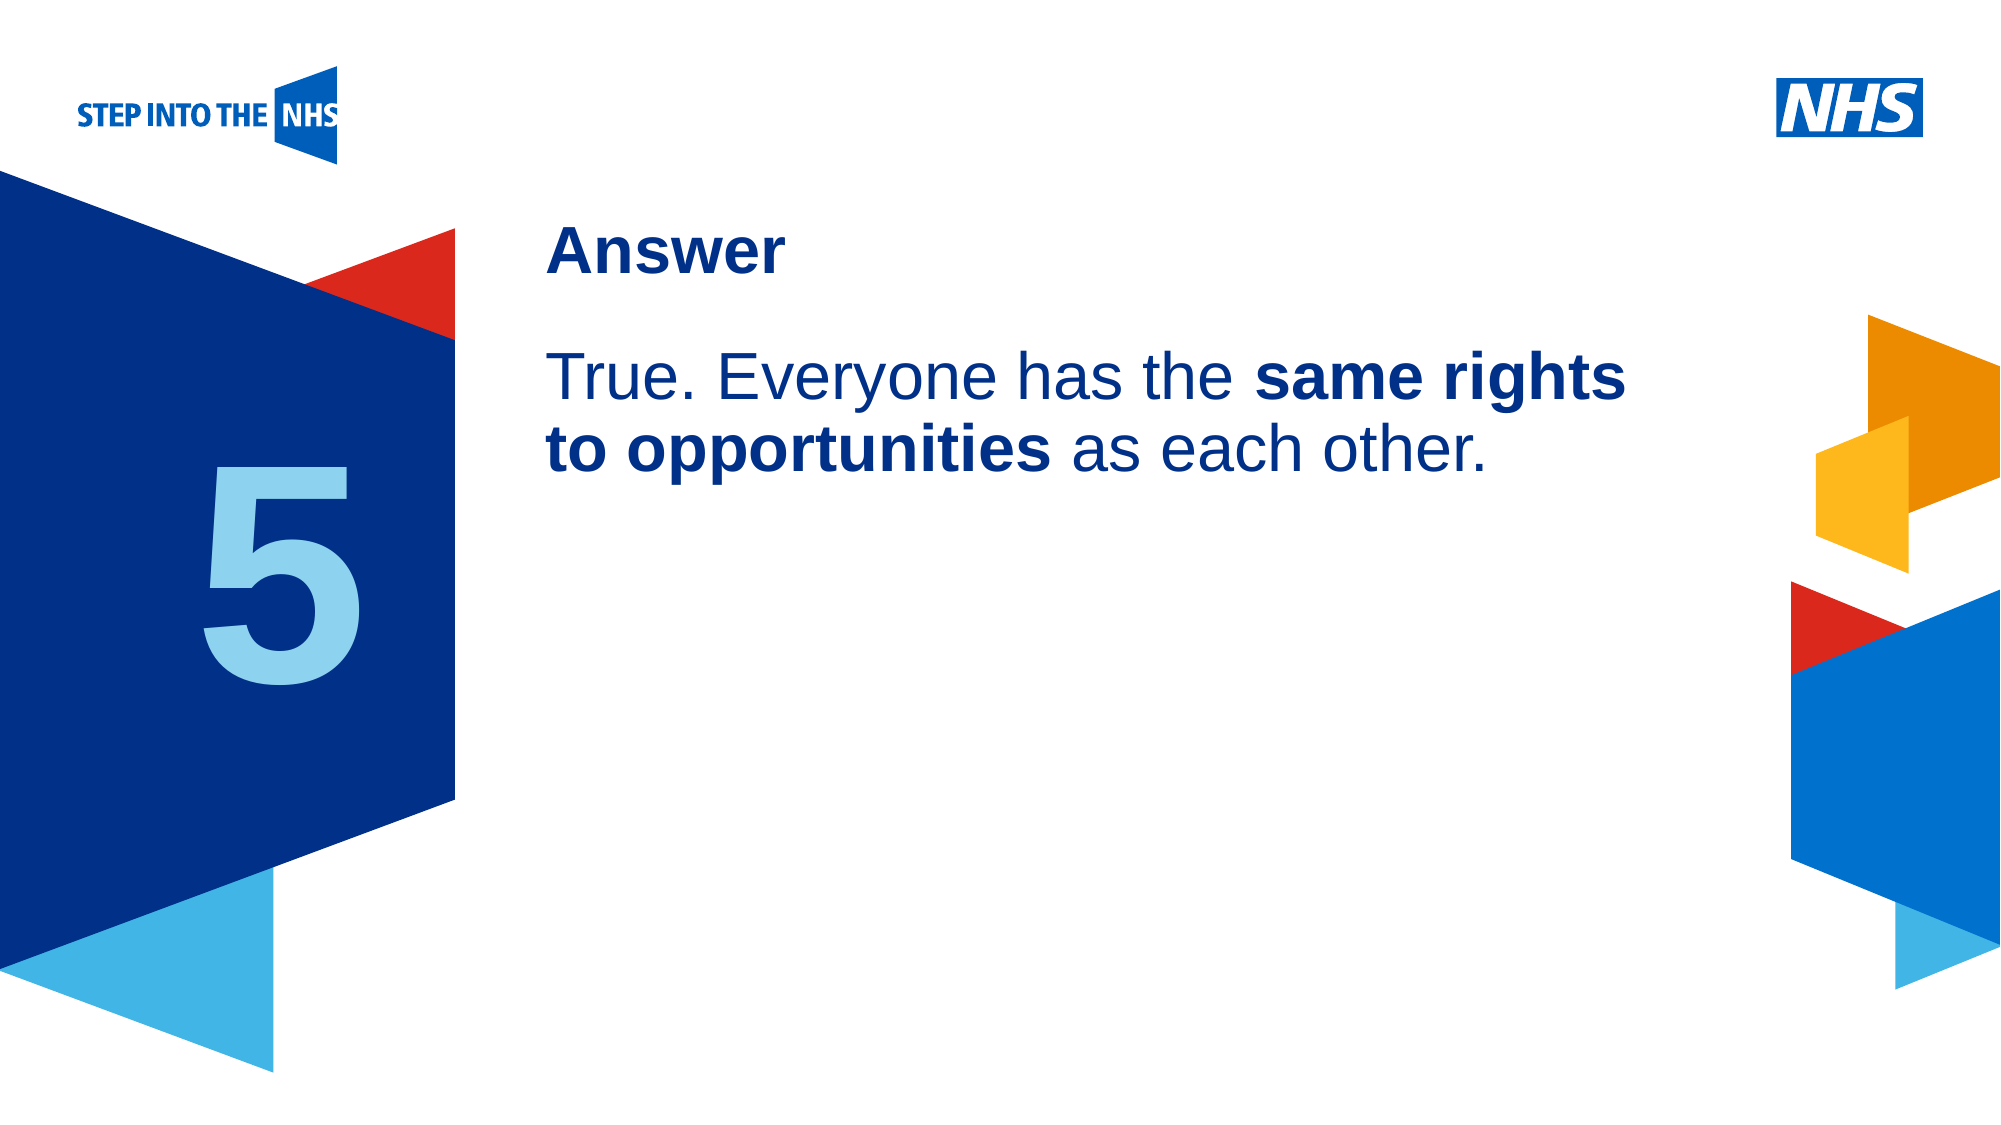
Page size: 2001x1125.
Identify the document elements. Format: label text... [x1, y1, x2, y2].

title Answer [545, 216, 1812, 307]
text_box True. Everyone has the same rights to opportunities as each other. [545, 342, 1637, 937]
text_box 5 [194, 412, 401, 713]
